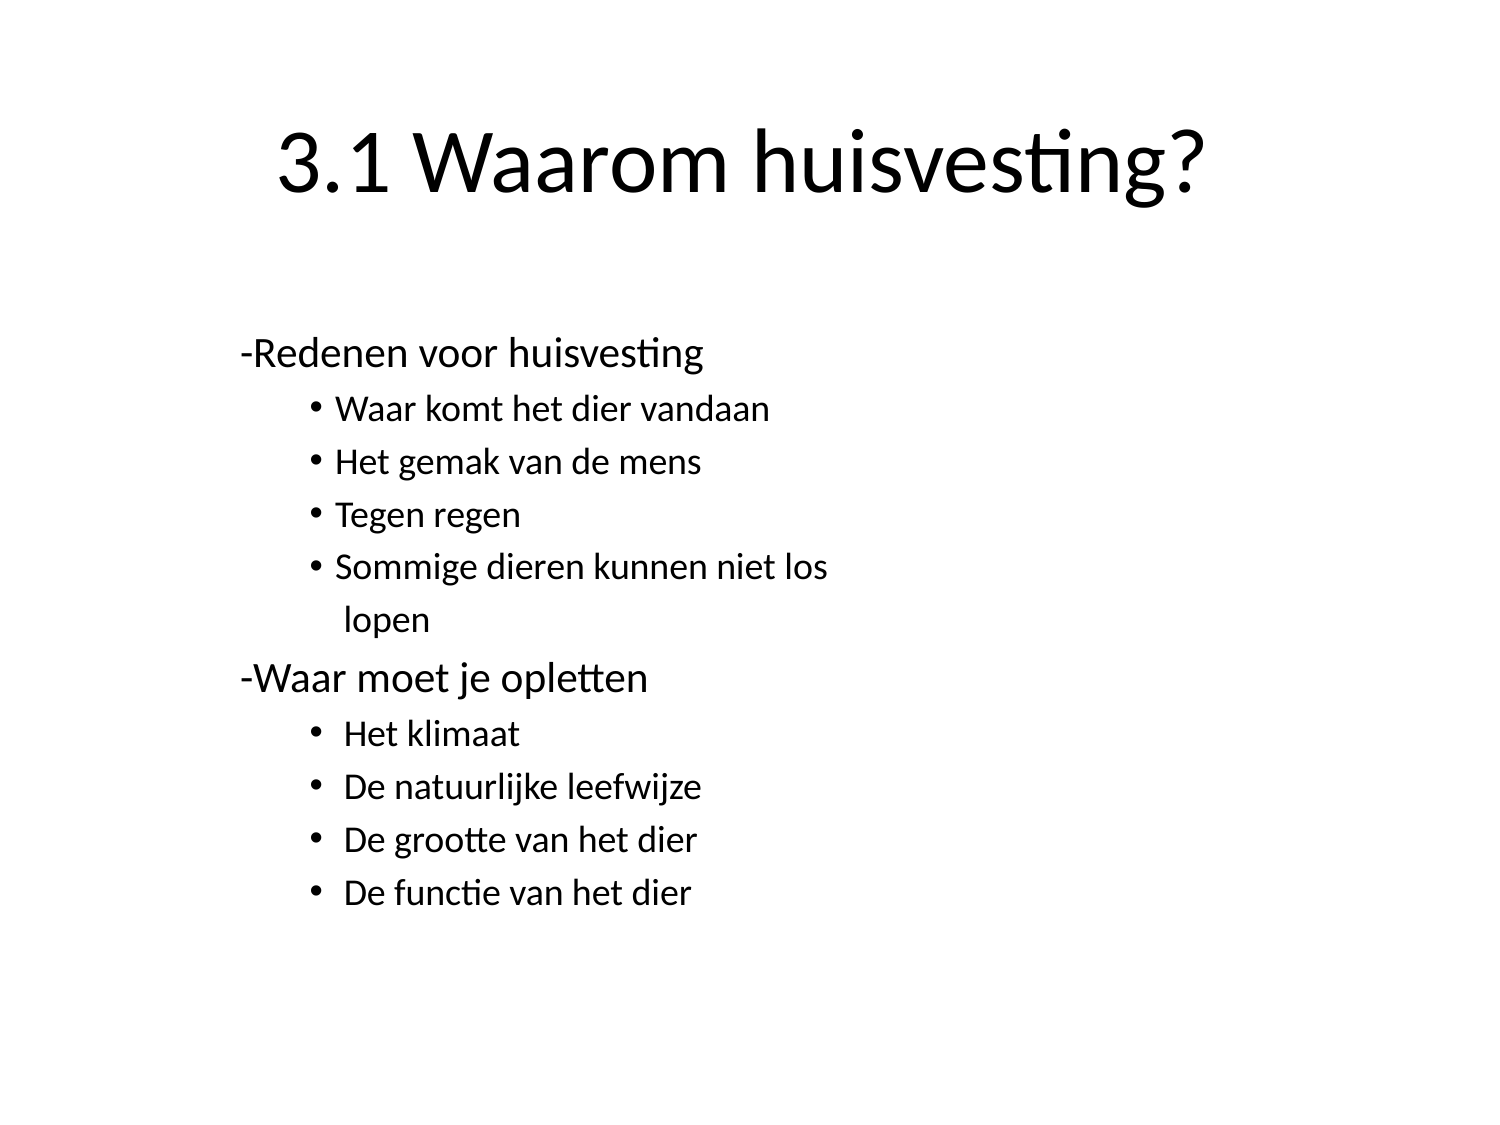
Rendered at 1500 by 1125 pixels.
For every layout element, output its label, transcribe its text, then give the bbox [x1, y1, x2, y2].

subtitle -Redenen voor huisvesting Waar komt het dier vandaan Het gemak van de mens Tegen regen Sommige dieren kunnen niet los lopen -Waar moet je opletten Het klimaat De natuurlijke leefwijze De grootte van het dier De functie van het dier [225, 316, 1275, 925]
title 3.1 Waarom huisvesting? [105, 46, 1381, 375]
